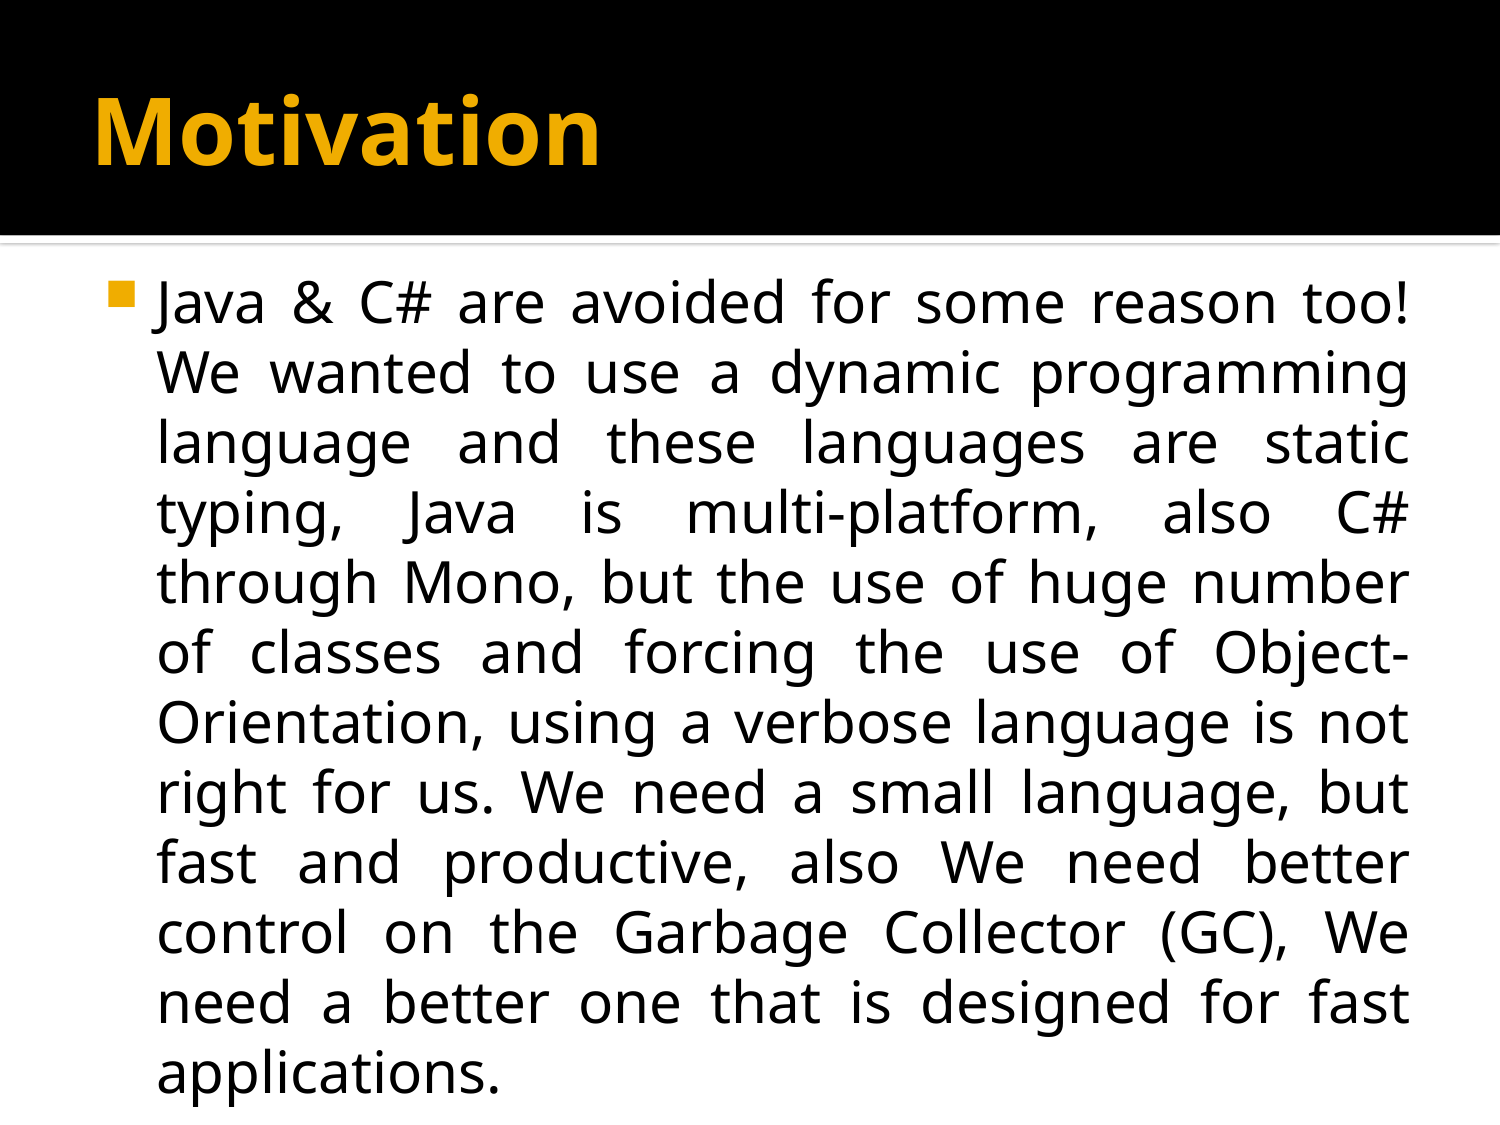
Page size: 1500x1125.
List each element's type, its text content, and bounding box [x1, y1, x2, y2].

list Java & C# are avoided for some reason too! We wanted to use a dynamic programming language and these languages are static typing, Java is multi-platform, also C# through Mono, but the use of huge number of classes and forcing the use of Object-Orientation, using a verbose language is not right for us. We need a small language, but fast and productive, also We need better control on the Garbage Collector (GC), We need a better one that is designed for fast applications. [75, 249, 1425, 1088]
title Motivation [75, 25, 1425, 231]
